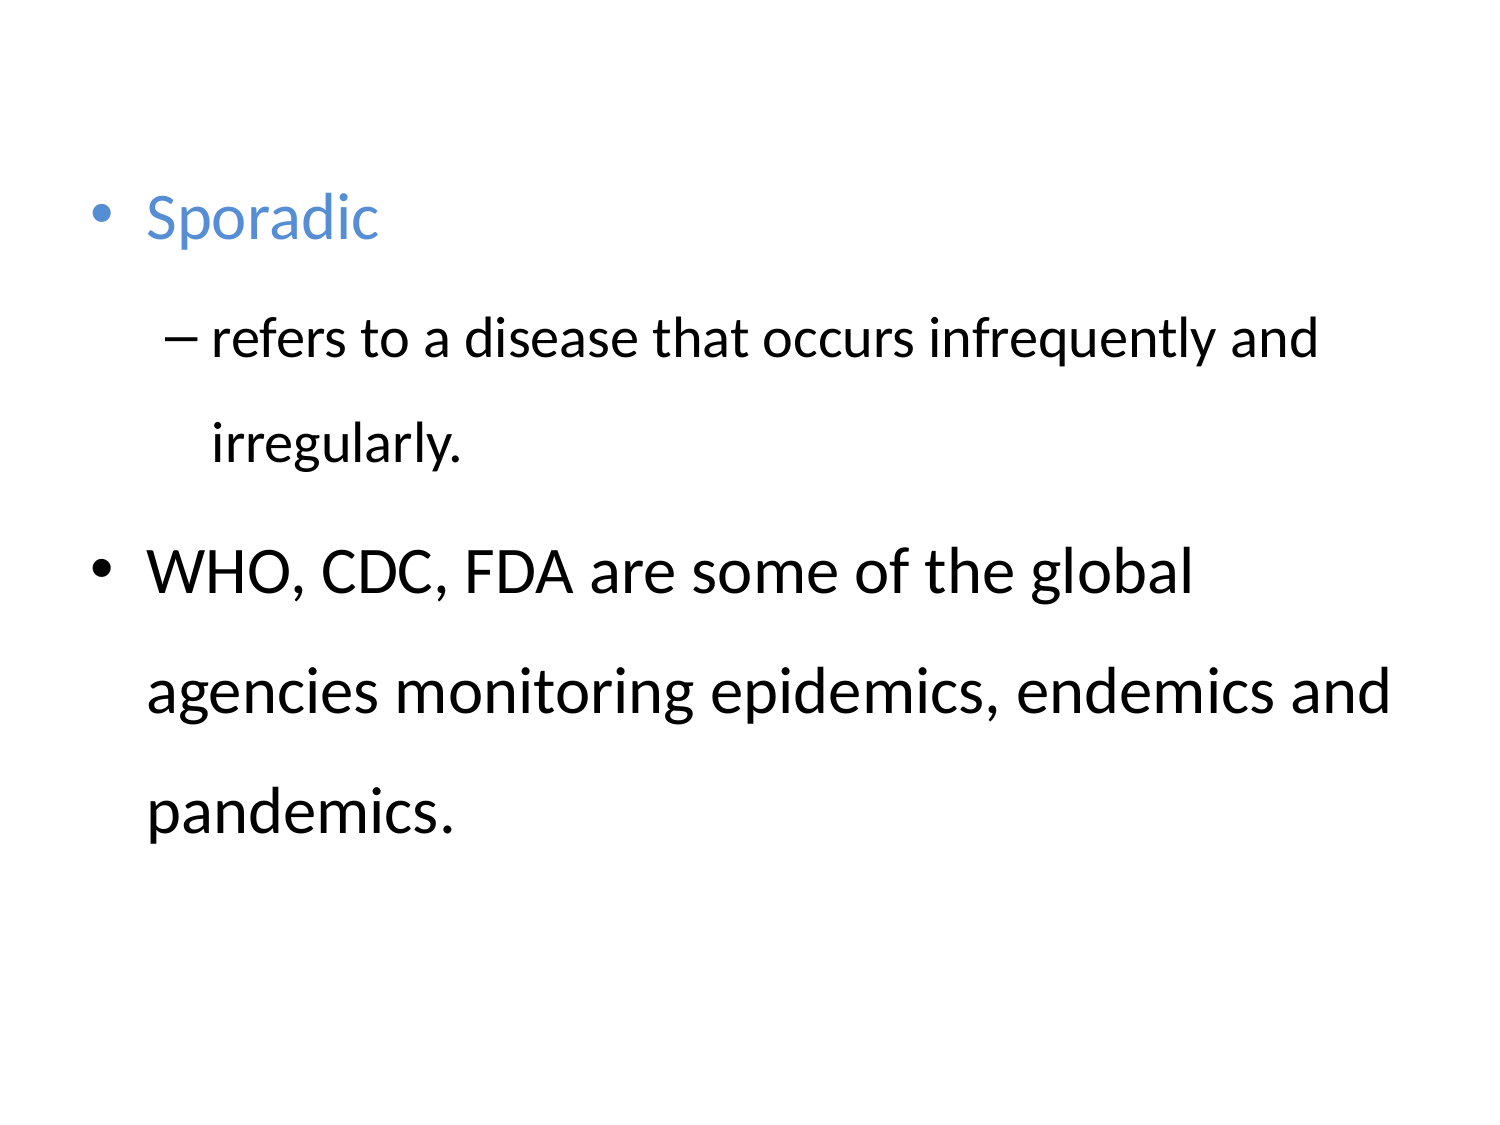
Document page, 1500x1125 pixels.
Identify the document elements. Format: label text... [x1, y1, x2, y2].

list Sporadic refers to a disease that occurs infrequently and irregularly. WHO, CDC, FDA are some of the global agencies monitoring epidemics, endemics and pandemics. [75, 125, 1425, 1005]
